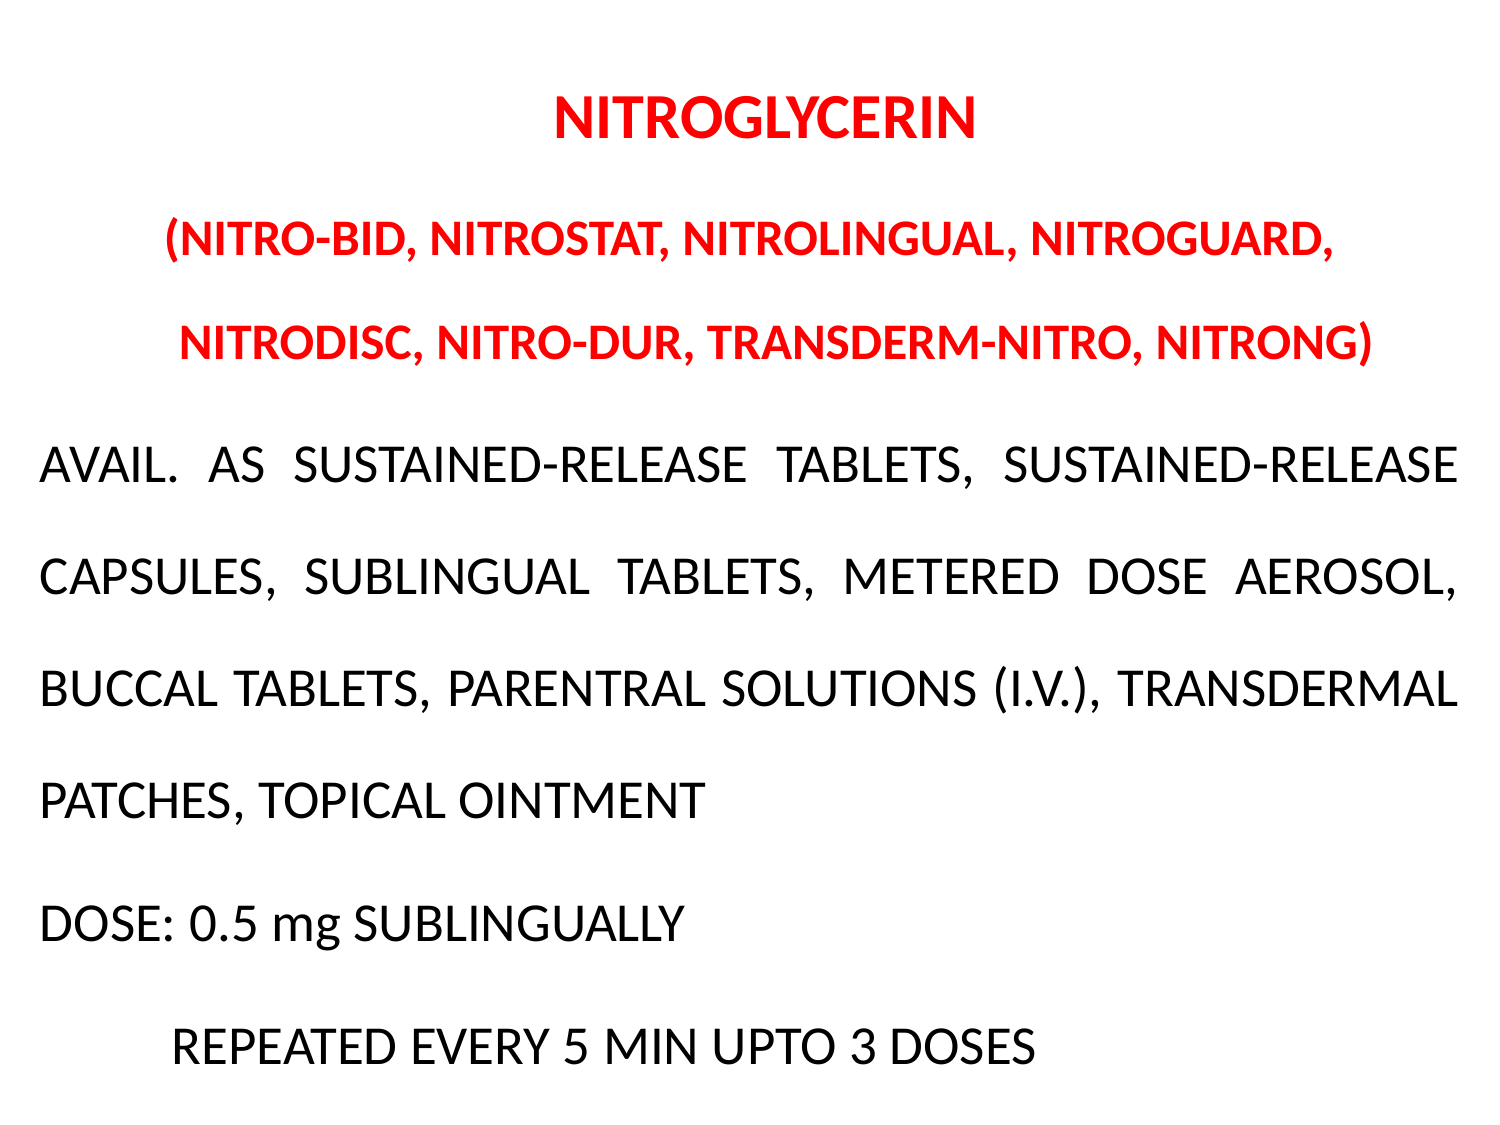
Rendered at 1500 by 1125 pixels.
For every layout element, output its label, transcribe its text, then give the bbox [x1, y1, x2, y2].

list NITROGLYCERIN (NITRO-BID, NITROSTAT, NITROLINGUAL, NITROGUARD, NITRODISC, NITRO-DUR, TRANSDERM-NITRO, NITRONG) AVAIL. AS SUSTAINED-RELEASE TABLETS, SUSTAINED-RELEASE CAPSULES, SUBLINGUAL TABLETS, METERED DOSE AEROSOL, BUCCAL TABLETS, PARENTRAL SOLUTIONS (I.V.), TRANSDERMAL PATCHES, TOPICAL OINTMENT DOSE: 0.5 mg SUBLINGUALLY REPEATED EVERY 5 MIN UPTO 3 DOSES [24, 12, 1475, 1088]
